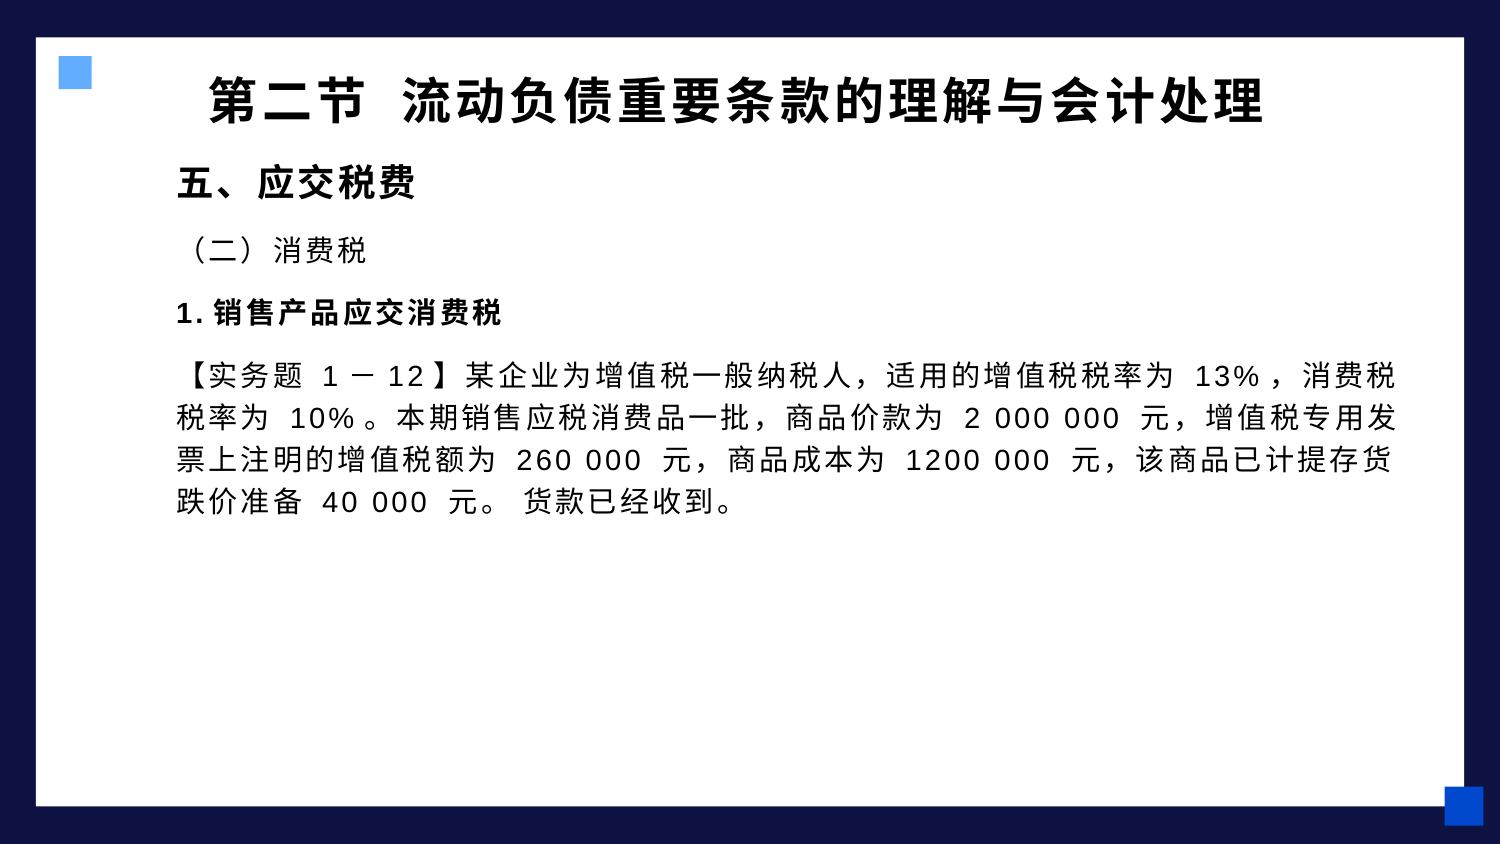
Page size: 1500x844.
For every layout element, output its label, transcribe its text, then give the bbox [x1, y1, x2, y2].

list 五、应交税费 （二）消费税 1.销售产品应交消费税 【实务题 1－12】某企业为增值税一般纳税人，适用的增值税税率为 13%，消费税税率为 10%。本期销售应税消费品一批，商品价款为 2 000 000 元，增值税专用发票上注明的增值税额为 260 000 元，商品成本为 1200 000 元，该商品已计提存货跌价准备 40 000 元。 货款已经收到。 [159, 150, 1416, 575]
title 第二节 流动负债重要条款的理解与会计处理 [141, 48, 1327, 138]
